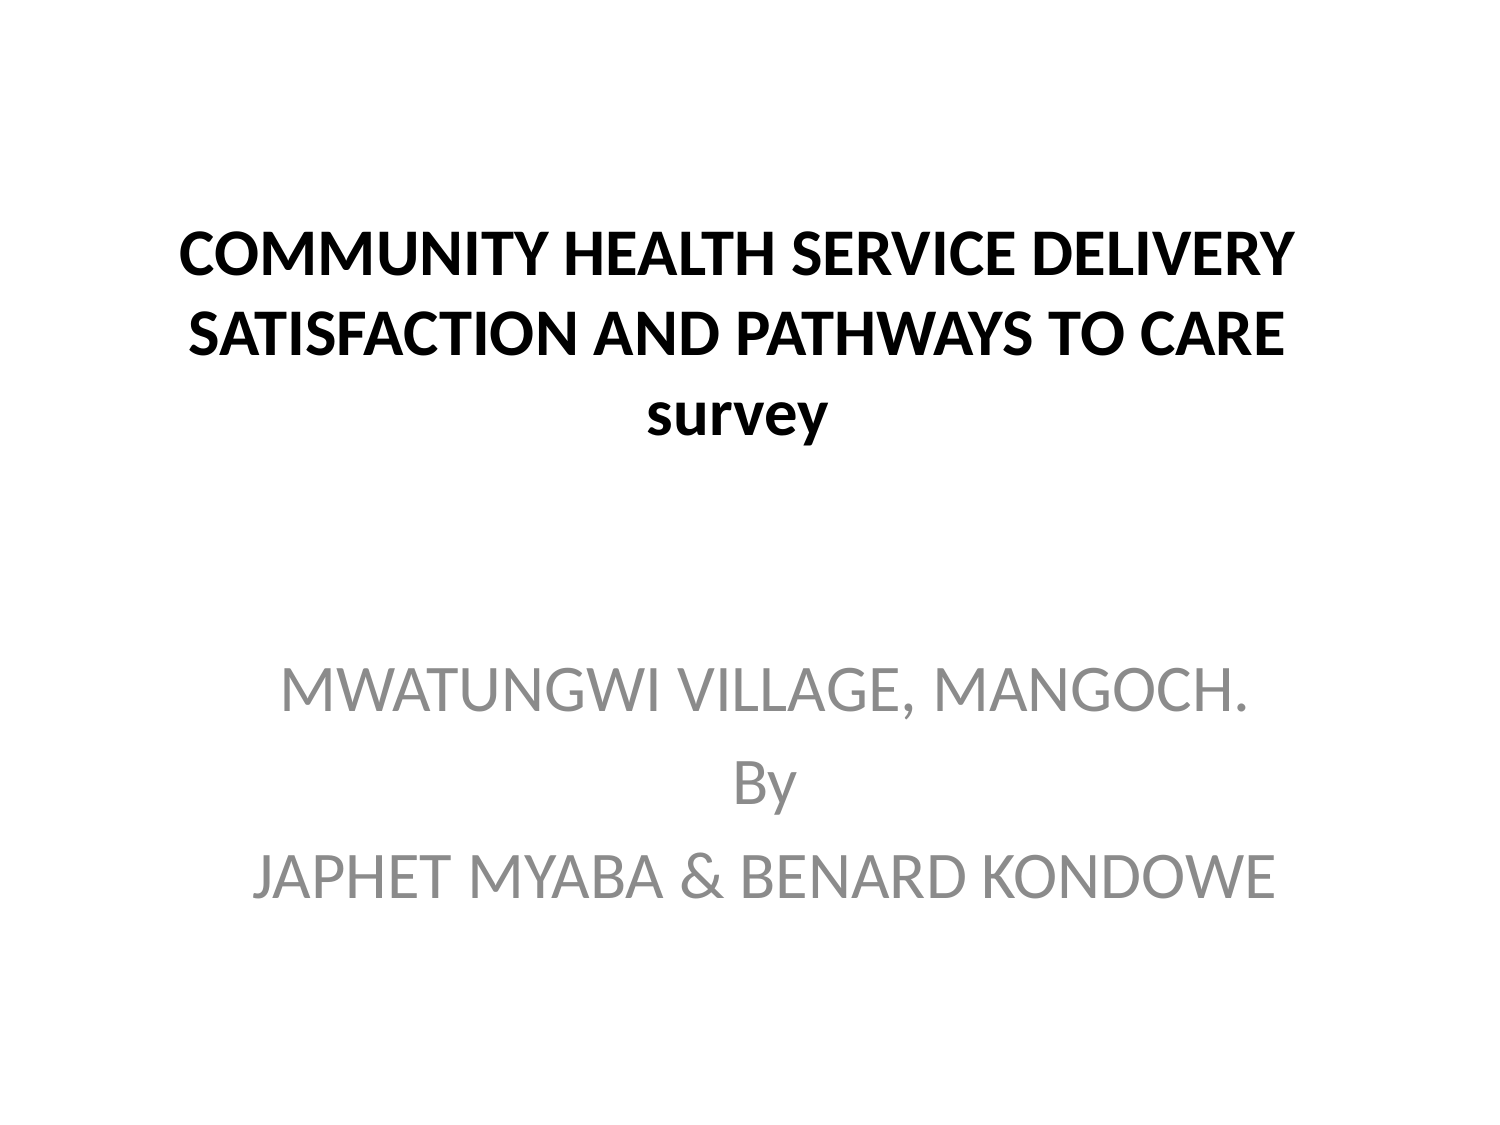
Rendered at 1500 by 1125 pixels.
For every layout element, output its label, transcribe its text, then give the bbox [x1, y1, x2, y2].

title COMMUNITY HEALTH SERVICE DELIVERY SATISFACTION AND PATHWAYS TO CARE survey [100, 208, 1376, 450]
subtitle MWATUNGWI VILLAGE, MANGOCH. By JAPHET MYABA & BENARD KONDOWE [225, 637, 1306, 925]
